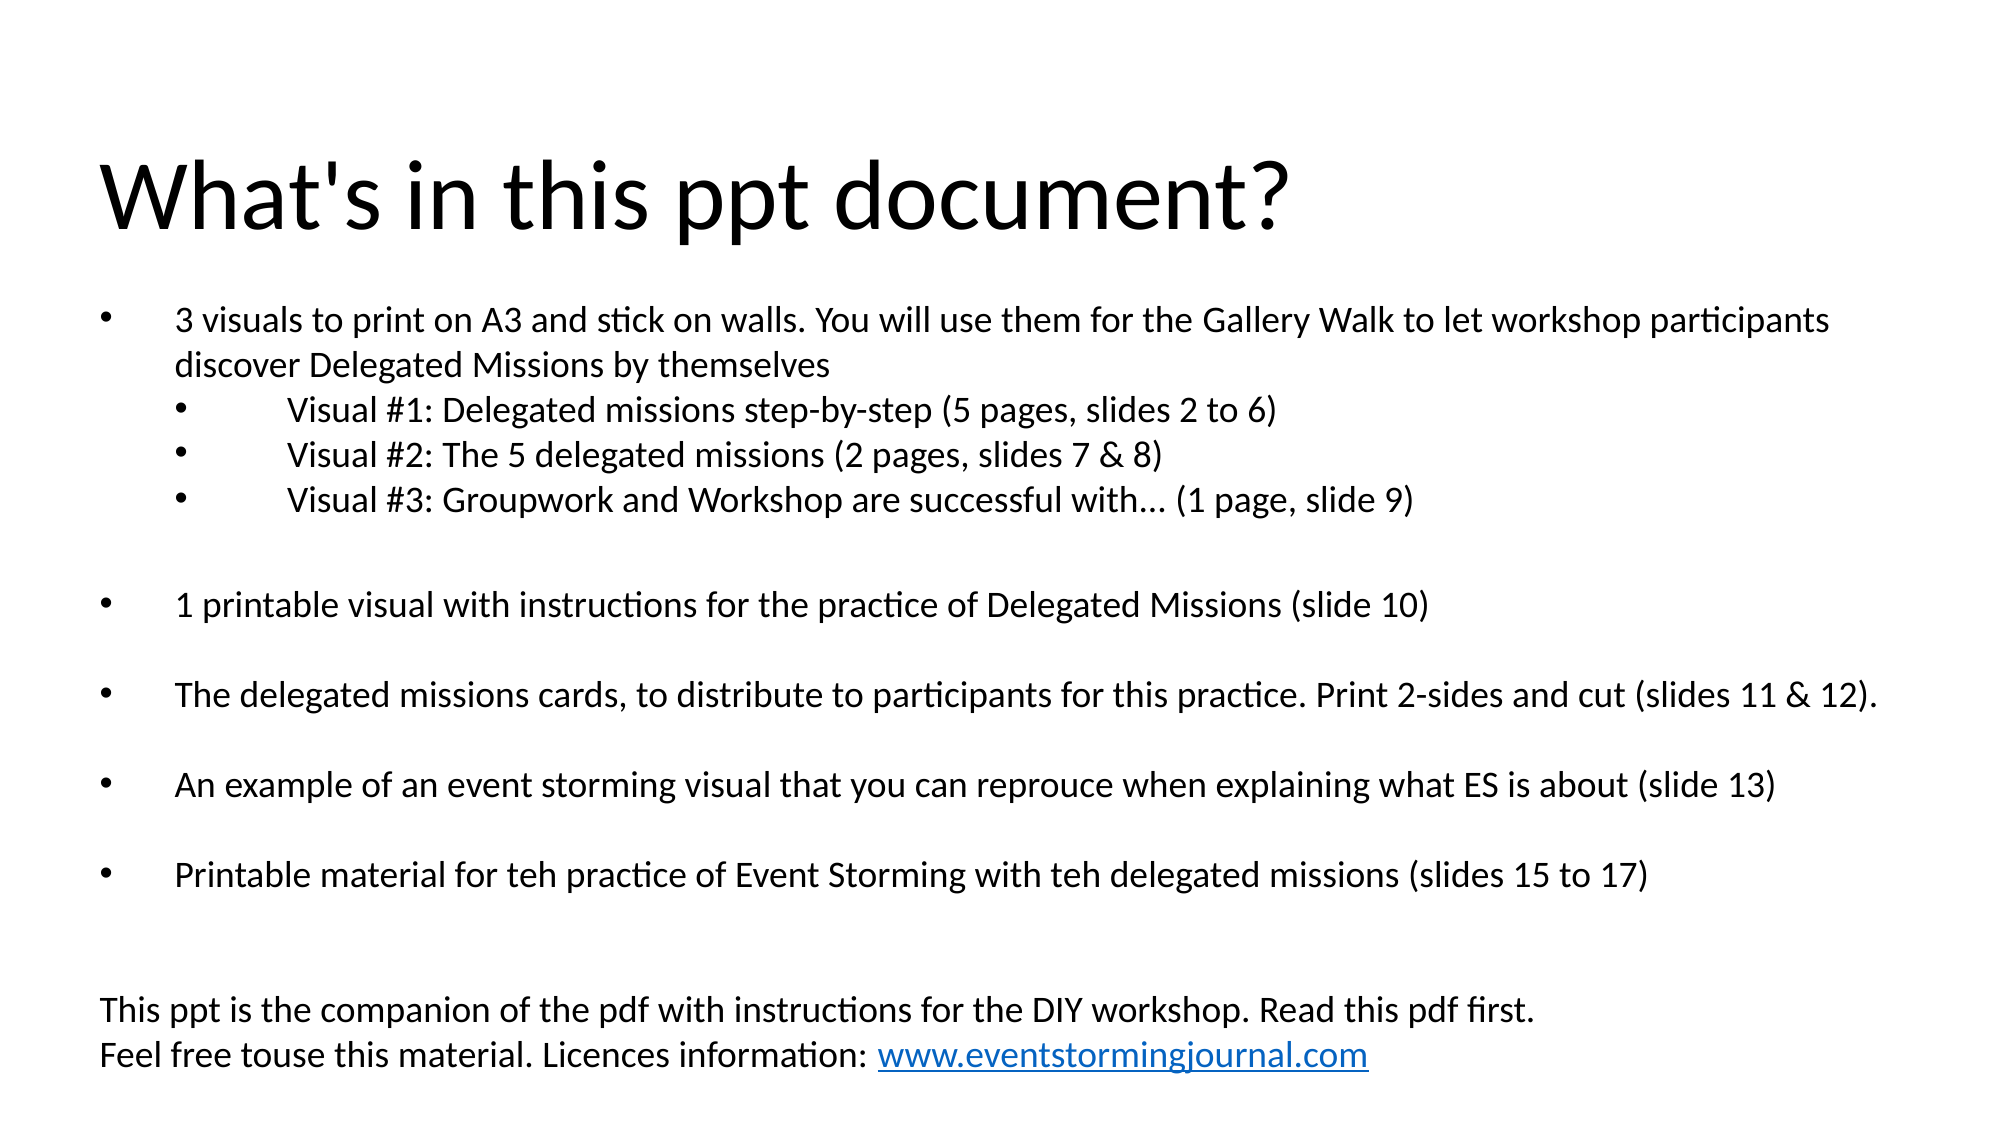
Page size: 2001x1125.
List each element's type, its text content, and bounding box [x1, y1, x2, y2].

text_box What's in this ppt document? 3 visuals to print on A3 and stick on walls. You will use them for the Gallery Walk to let workshop participants discover Delegated Missions by themselves Visual #1: Delegated missions step-by-step (5 pages, slides 2 to 6) Visual #2: The 5 delegated missions (2 pages, slides 7 & 8) Visual #3: Groupwork and Workshop are successful with... (1 page, slide 9) 1 printable visual with instructions for the practice of Delegated Missions (slide 10) The delegated missions cards, to distribute to participants for this practice. Print 2-sides and cut (slides 11 & 12). An example of an event storming visual that you can reprouce when explaining what ES is about (slide 13) Printable material for teh practice of Event Storming with teh delegated missions (slides 15 to 17) This ppt is the companion of the pdf with instructions for the DIY workshop. Read this pdf first. Feel free touse this material. Licences information: www.eventstormingjournal.com [84, 122, 1905, 1083]
